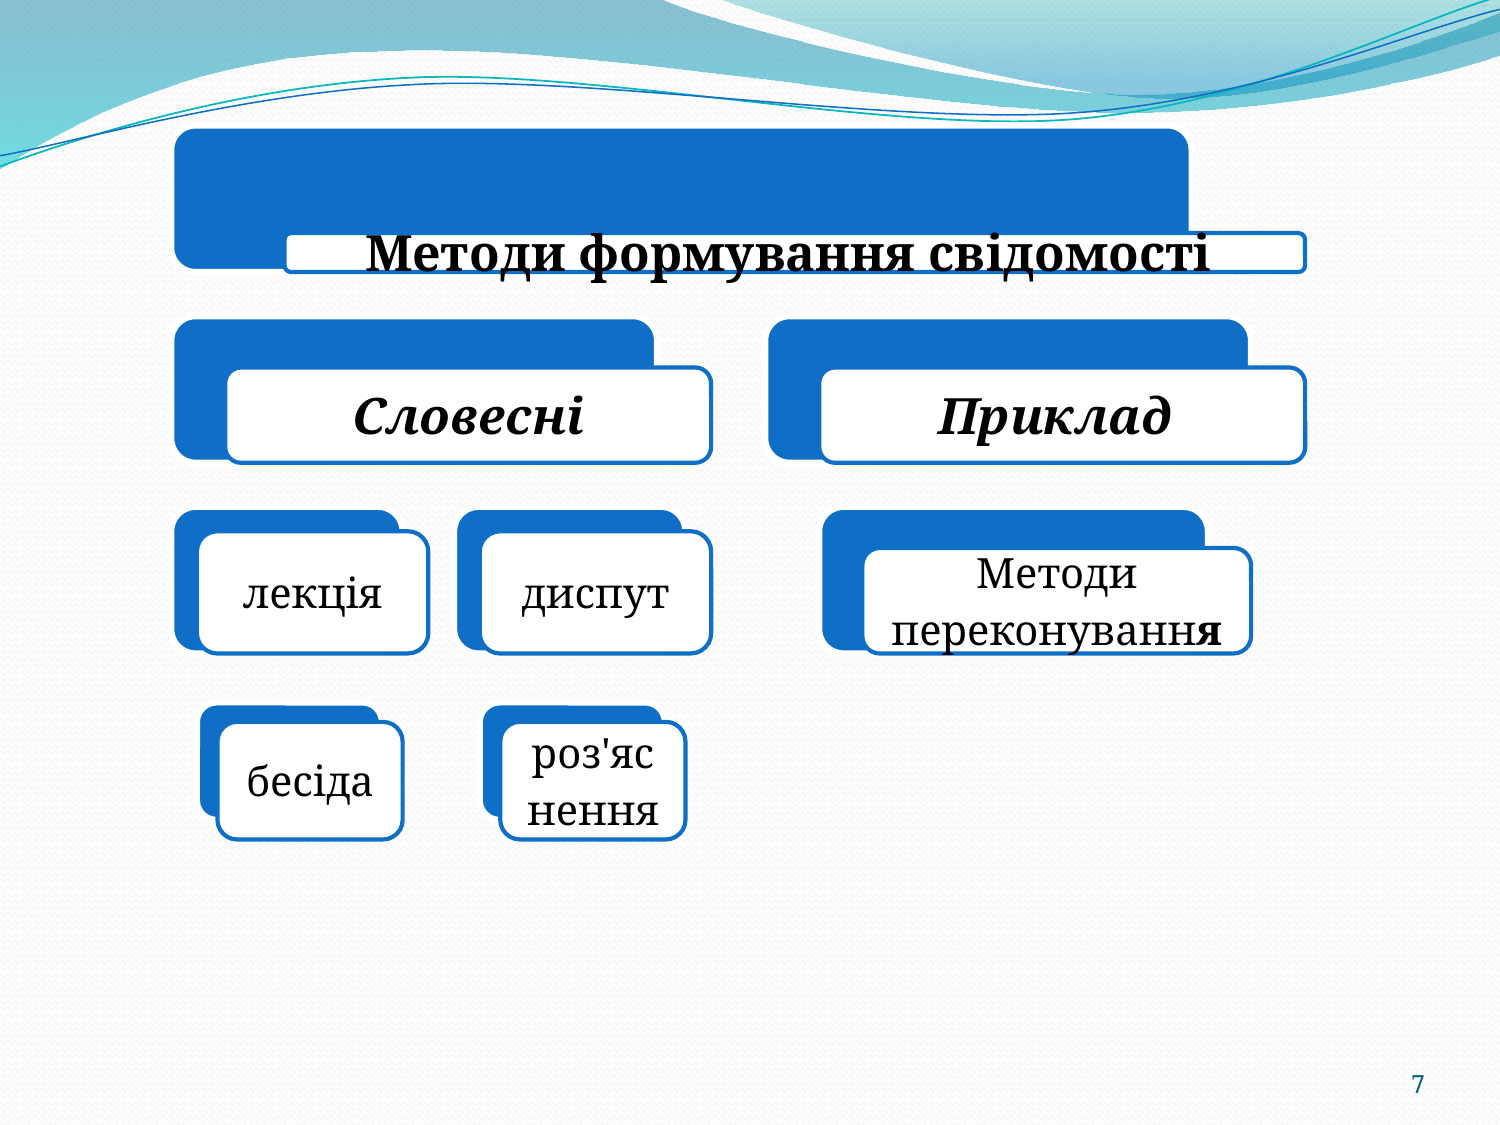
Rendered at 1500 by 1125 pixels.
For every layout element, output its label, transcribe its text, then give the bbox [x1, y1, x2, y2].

slide_number 7 [1299, 1047, 1425, 1103]
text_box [29, 125, 1448, 1036]
